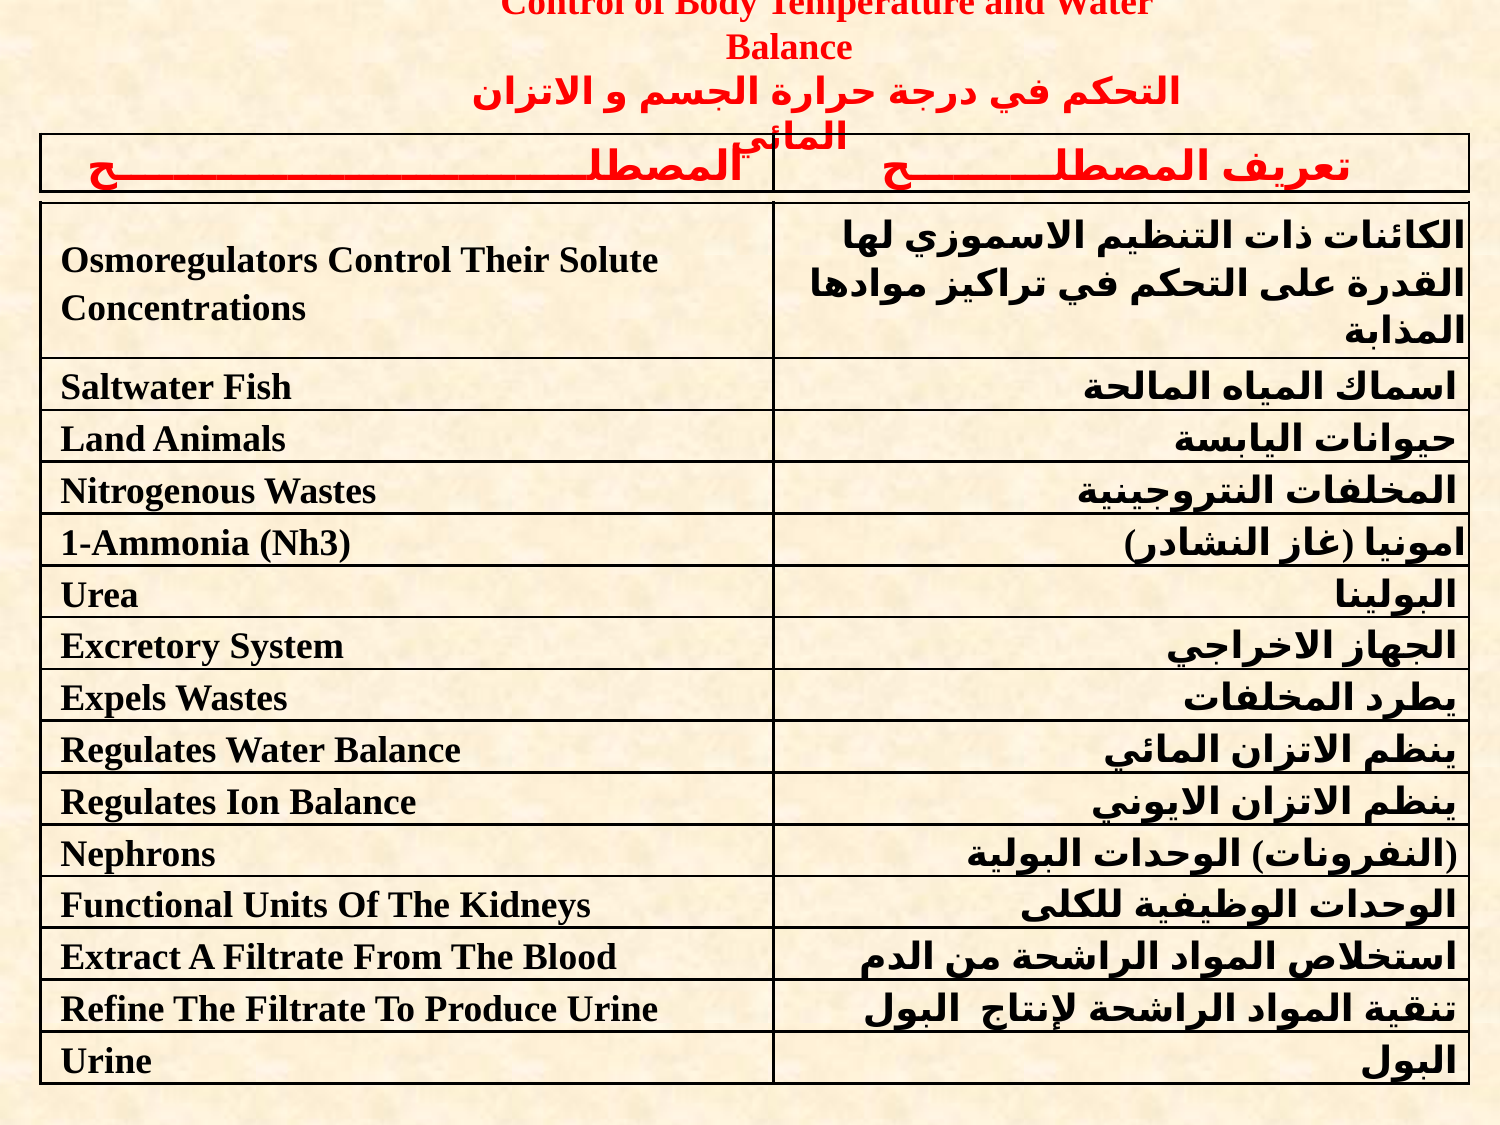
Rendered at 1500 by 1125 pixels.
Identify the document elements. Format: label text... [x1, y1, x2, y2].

table_cell Nitrogenous Wastes [42, 463, 772, 512]
table_cell المخلفات النتروجينية [775, 463, 1468, 512]
table_cell Regulates Water Balance [42, 722, 772, 771]
table_cell Saltwater Fish [42, 359, 772, 409]
table_cell (امونيا (غاز النشادر [775, 515, 1468, 564]
table_cell (النفرونات) الوحدات البولية [775, 826, 1468, 875]
table_cell ينظم الاتزان الايوني [775, 774, 1468, 823]
text_box Control of Body Temperature and Water Balance التحكم في درجة حرارة الجسم و الاتزان المائي [355, 15, 1224, 120]
table_cell 1-Ammonia (Nh3) [42, 515, 772, 564]
table_cell استخلاص المواد الراشحة من الدم [775, 929, 1468, 978]
picture [0, 0, 1500, 1125]
table_header المصطلـــــــــــــــــــــــــــــــــح [42, 135, 772, 190]
table_cell Extract A Filtrate From The Blood [42, 929, 772, 978]
table_cell حيوانات اليابسة [775, 411, 1468, 460]
table_cell الوحدات الوظيفية للكلى [775, 877, 1468, 926]
table_cell البول [775, 1033, 1468, 1082]
table_cell Urea [42, 567, 772, 616]
table_cell Refine The Filtrate To Produce Urine [42, 981, 772, 1030]
table_cell Land Animals [42, 411, 772, 460]
table_cell البولينا [775, 567, 1468, 616]
table_header الكائنات ذات التنظيم الاسموزي لها القدرة على التحكم في تراكيز موادها المذابة [775, 204, 1468, 357]
table_cell Functional Units Of The Kidneys [42, 877, 772, 926]
table_cell الجهاز الاخراجي [775, 618, 1468, 668]
table_header تعريف المصطلــــــــــح [775, 135, 1468, 190]
table_cell ينظم الاتزان المائي [775, 722, 1468, 771]
table_cell Regulates Ion Balance [42, 774, 772, 823]
table_cell Nephrons [42, 826, 772, 875]
table_cell تنقية المواد الراشحة لإنتاج البول [775, 981, 1468, 1030]
table_cell يطرد المخلفات [775, 670, 1468, 719]
table_cell Urine [42, 1033, 772, 1082]
table_header Osmoregulators Control Their Solute Concentrations [42, 204, 772, 357]
table_cell Excretory System [42, 618, 772, 668]
table_cell اسماك المياه المالحة [775, 359, 1468, 409]
table_cell Expels Wastes [42, 670, 772, 719]
